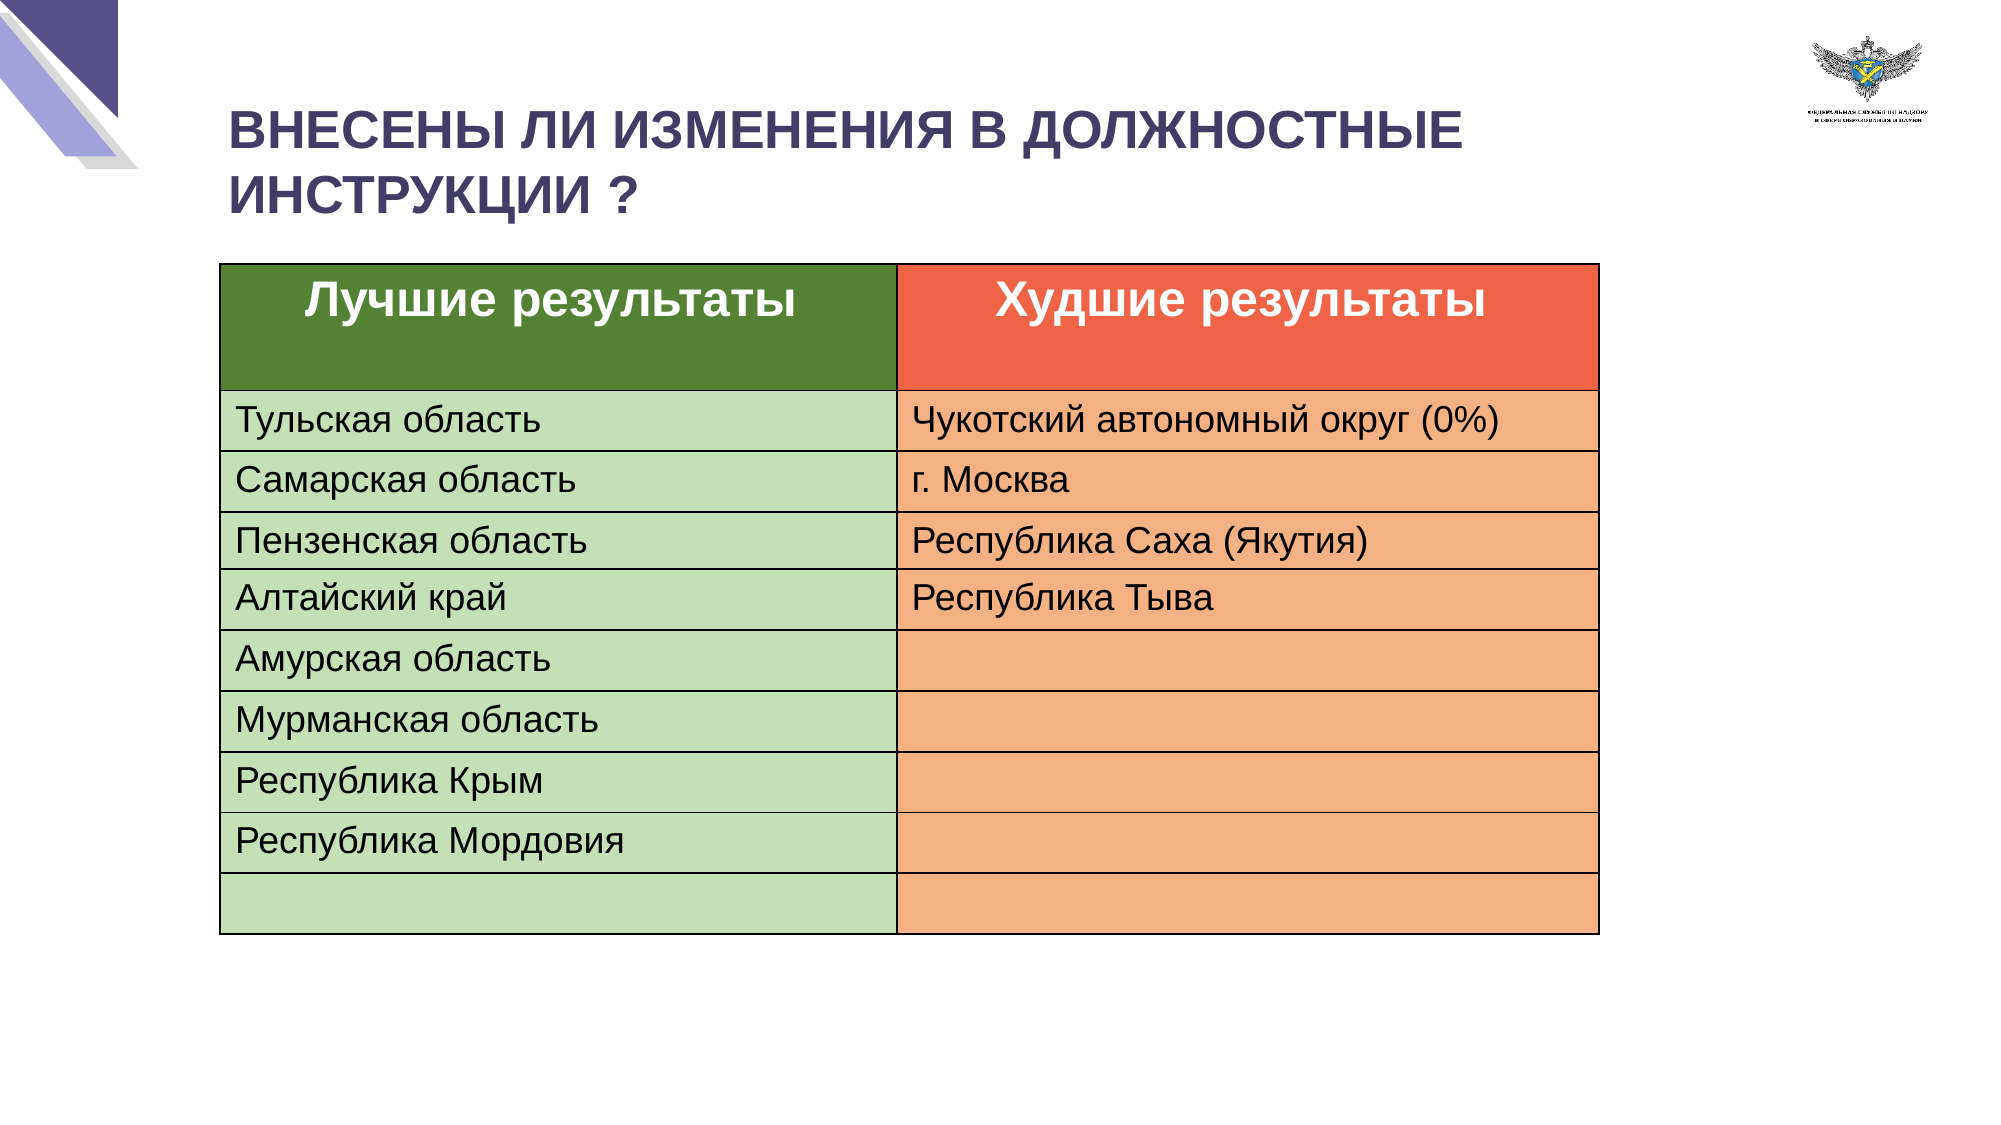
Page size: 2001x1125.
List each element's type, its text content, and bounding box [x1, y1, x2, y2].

table_cell Амурская область [221, 631, 896, 690]
table_cell [898, 874, 1598, 933]
table_cell Республика Мордовия [221, 813, 896, 872]
text_box ВНЕСЕНЫ ЛИ ИЗМЕНЕНИЯ В ДОЛЖНОСТНЫЕ ИНСТРУКЦИИ ? [213, 88, 1584, 232]
table_cell Чукотский автономный округ (0%) [898, 391, 1598, 450]
table_header Худшие результаты [898, 265, 1598, 390]
table_cell [221, 874, 896, 933]
table_cell г. Москва [898, 452, 1598, 511]
picture [1808, 35, 1928, 122]
table_cell Республика Саха (Якутия) [898, 513, 1598, 568]
table_cell [898, 753, 1598, 812]
table_cell Мурманская область [221, 692, 896, 751]
table_cell Тульская область [221, 391, 896, 450]
table_cell [898, 813, 1598, 872]
table_cell [898, 692, 1598, 751]
table_cell Алтайский край [221, 570, 896, 629]
table_cell Пензенская область [221, 513, 896, 568]
table_cell Республика Крым [221, 753, 896, 812]
table_cell Республика Тыва [898, 570, 1598, 629]
table_cell Самарская область [221, 452, 896, 511]
table_header Лучшие результаты [221, 265, 896, 390]
table_cell [898, 631, 1598, 690]
